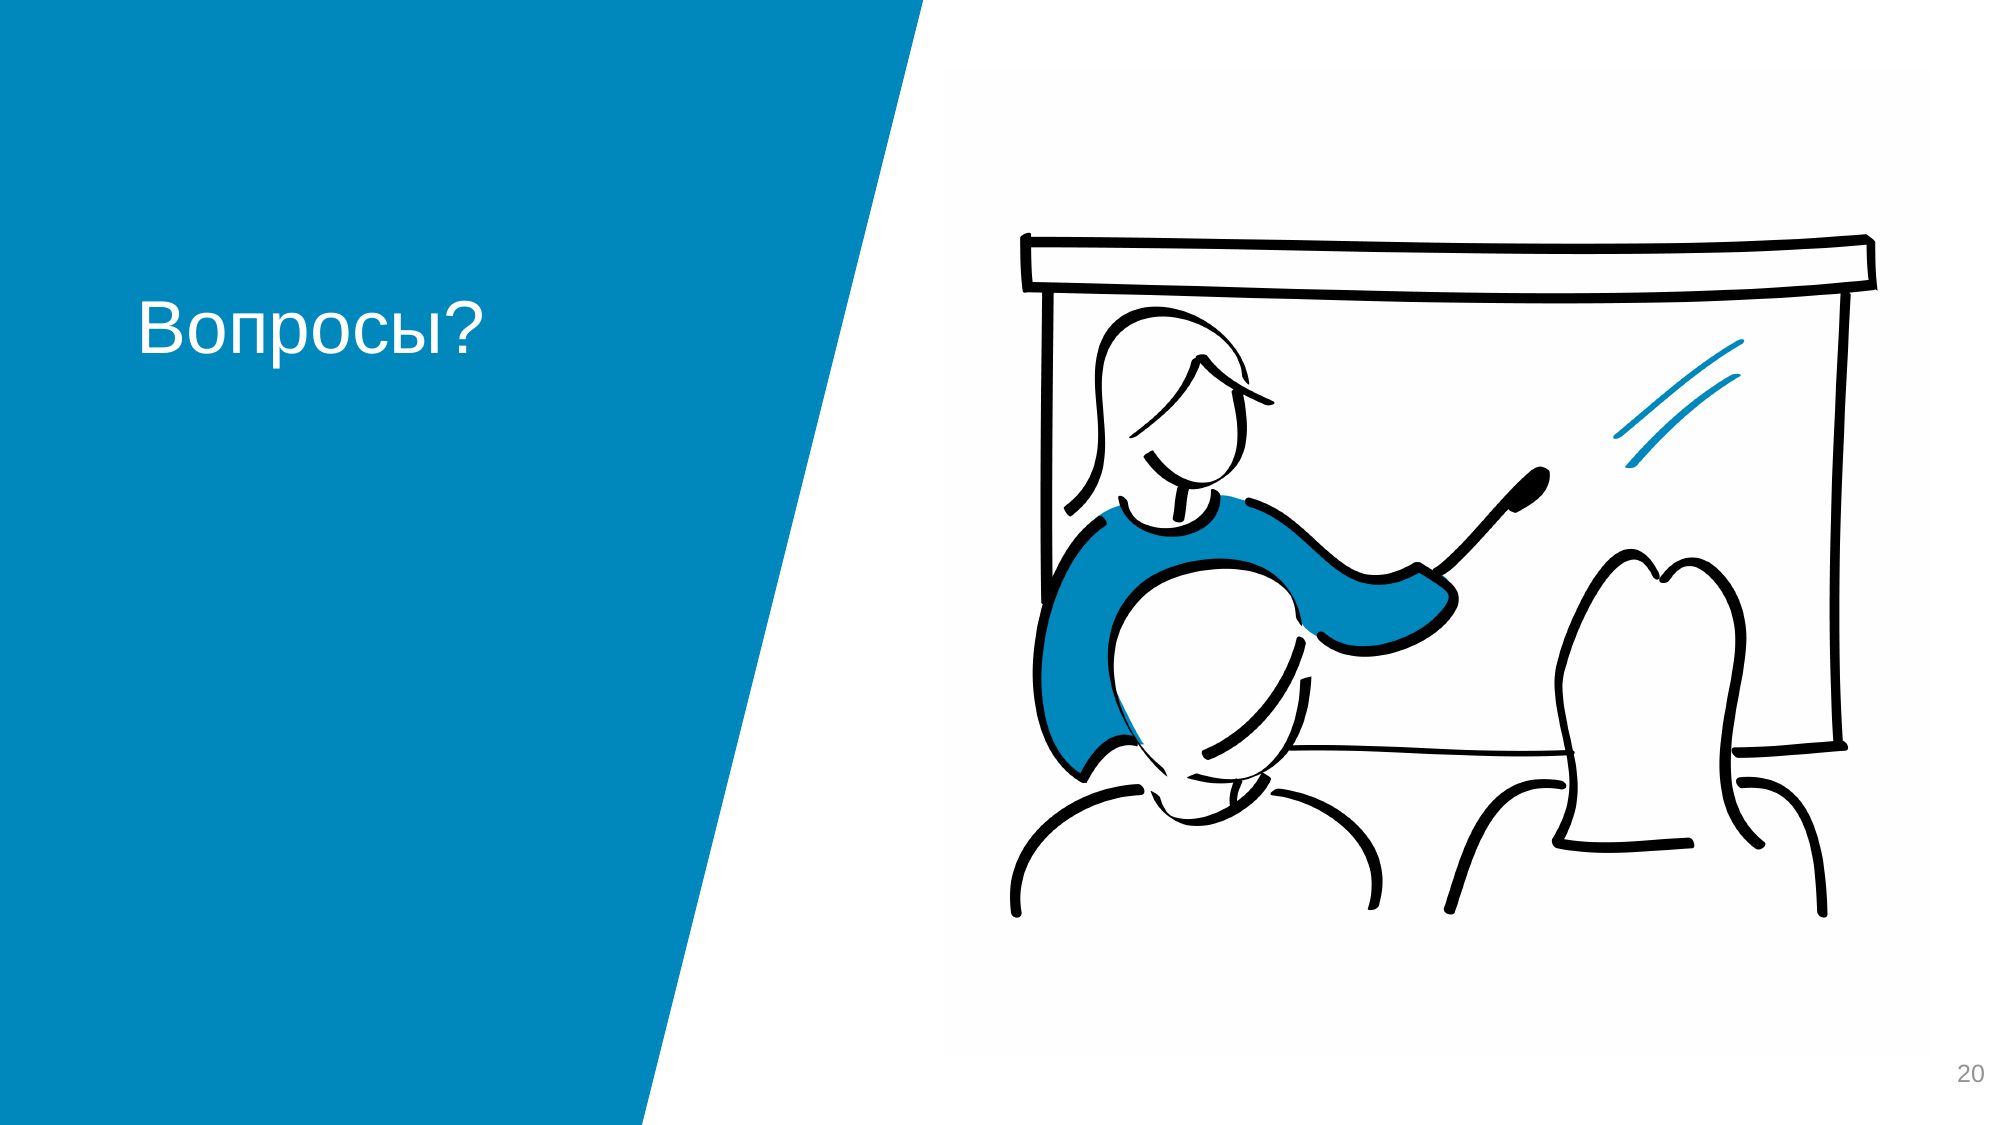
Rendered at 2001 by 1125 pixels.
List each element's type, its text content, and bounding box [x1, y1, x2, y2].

title Вопросы? [136, 0, 775, 371]
slide_number 20 [1550, 1042, 2000, 1103]
picture [944, 68, 1932, 1056]
